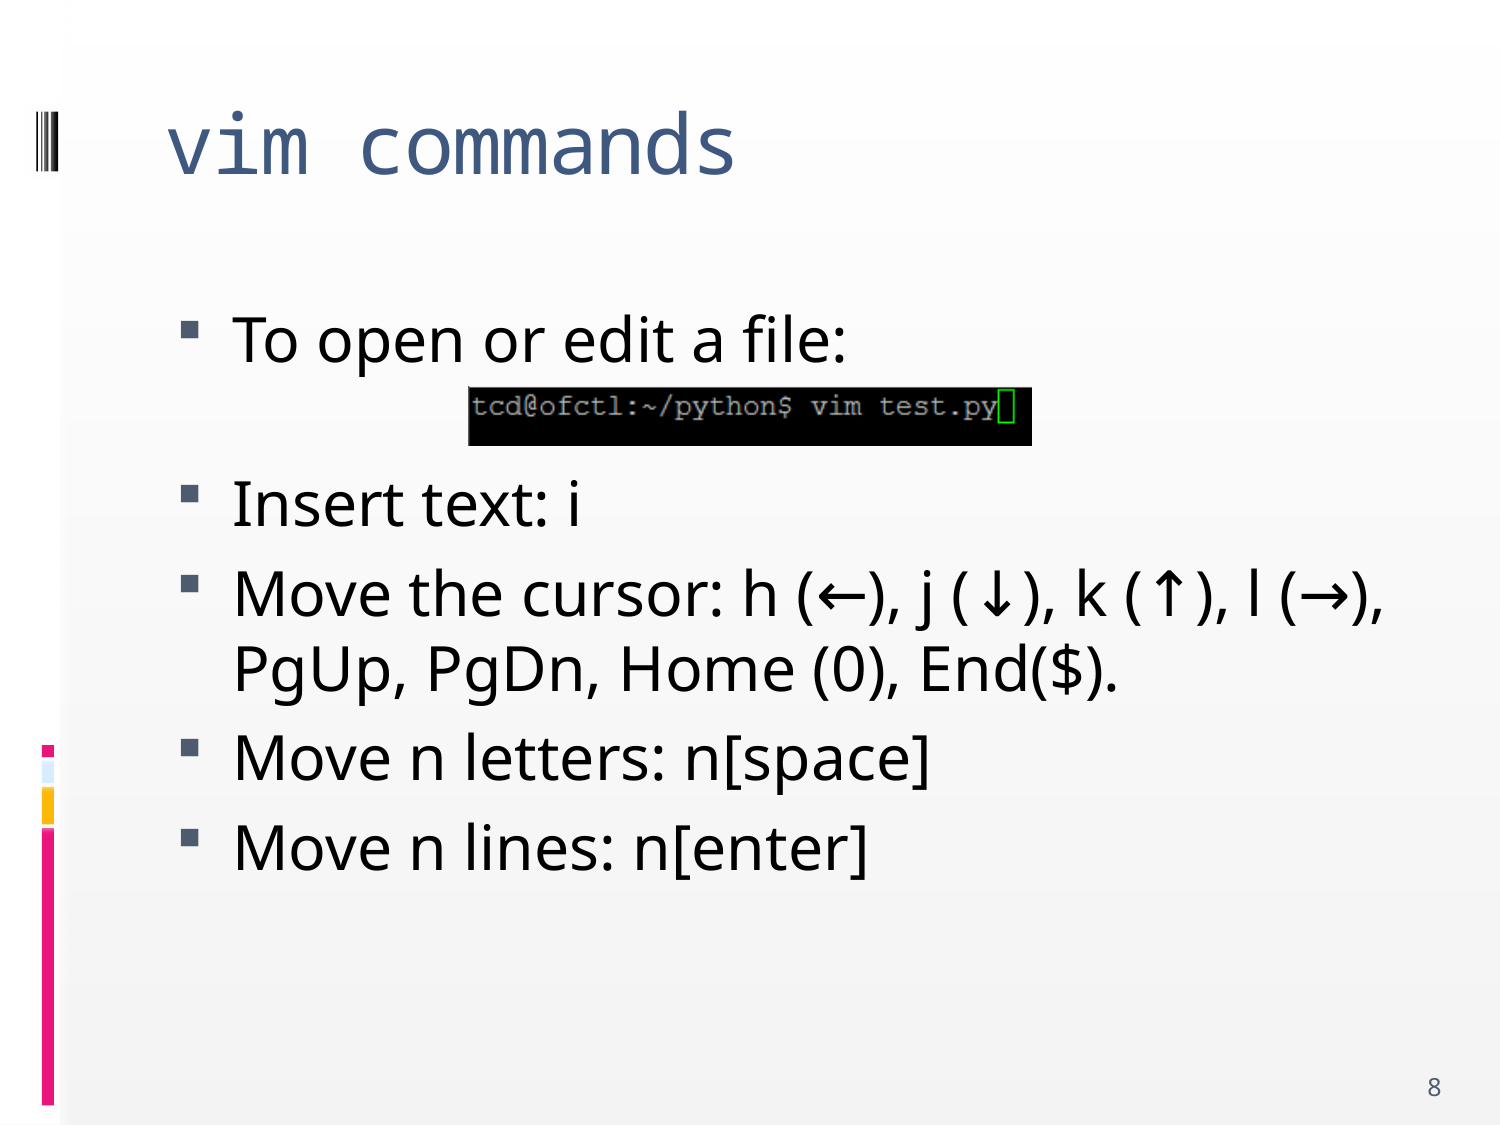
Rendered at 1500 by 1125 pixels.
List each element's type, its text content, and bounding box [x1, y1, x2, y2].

list To open or edit a file: Insert text: i Move the cursor: h (←), j (↓), k (↑), l (→), PgUp, PgDn, Home (0), End($). Move n letters: n[space] Move n lines: n[enter] [150, 292, 1425, 1043]
title vim commands [150, 83, 1425, 234]
slide_number 8 [1412, 1052, 1488, 1113]
picture [468, 386, 1032, 447]
